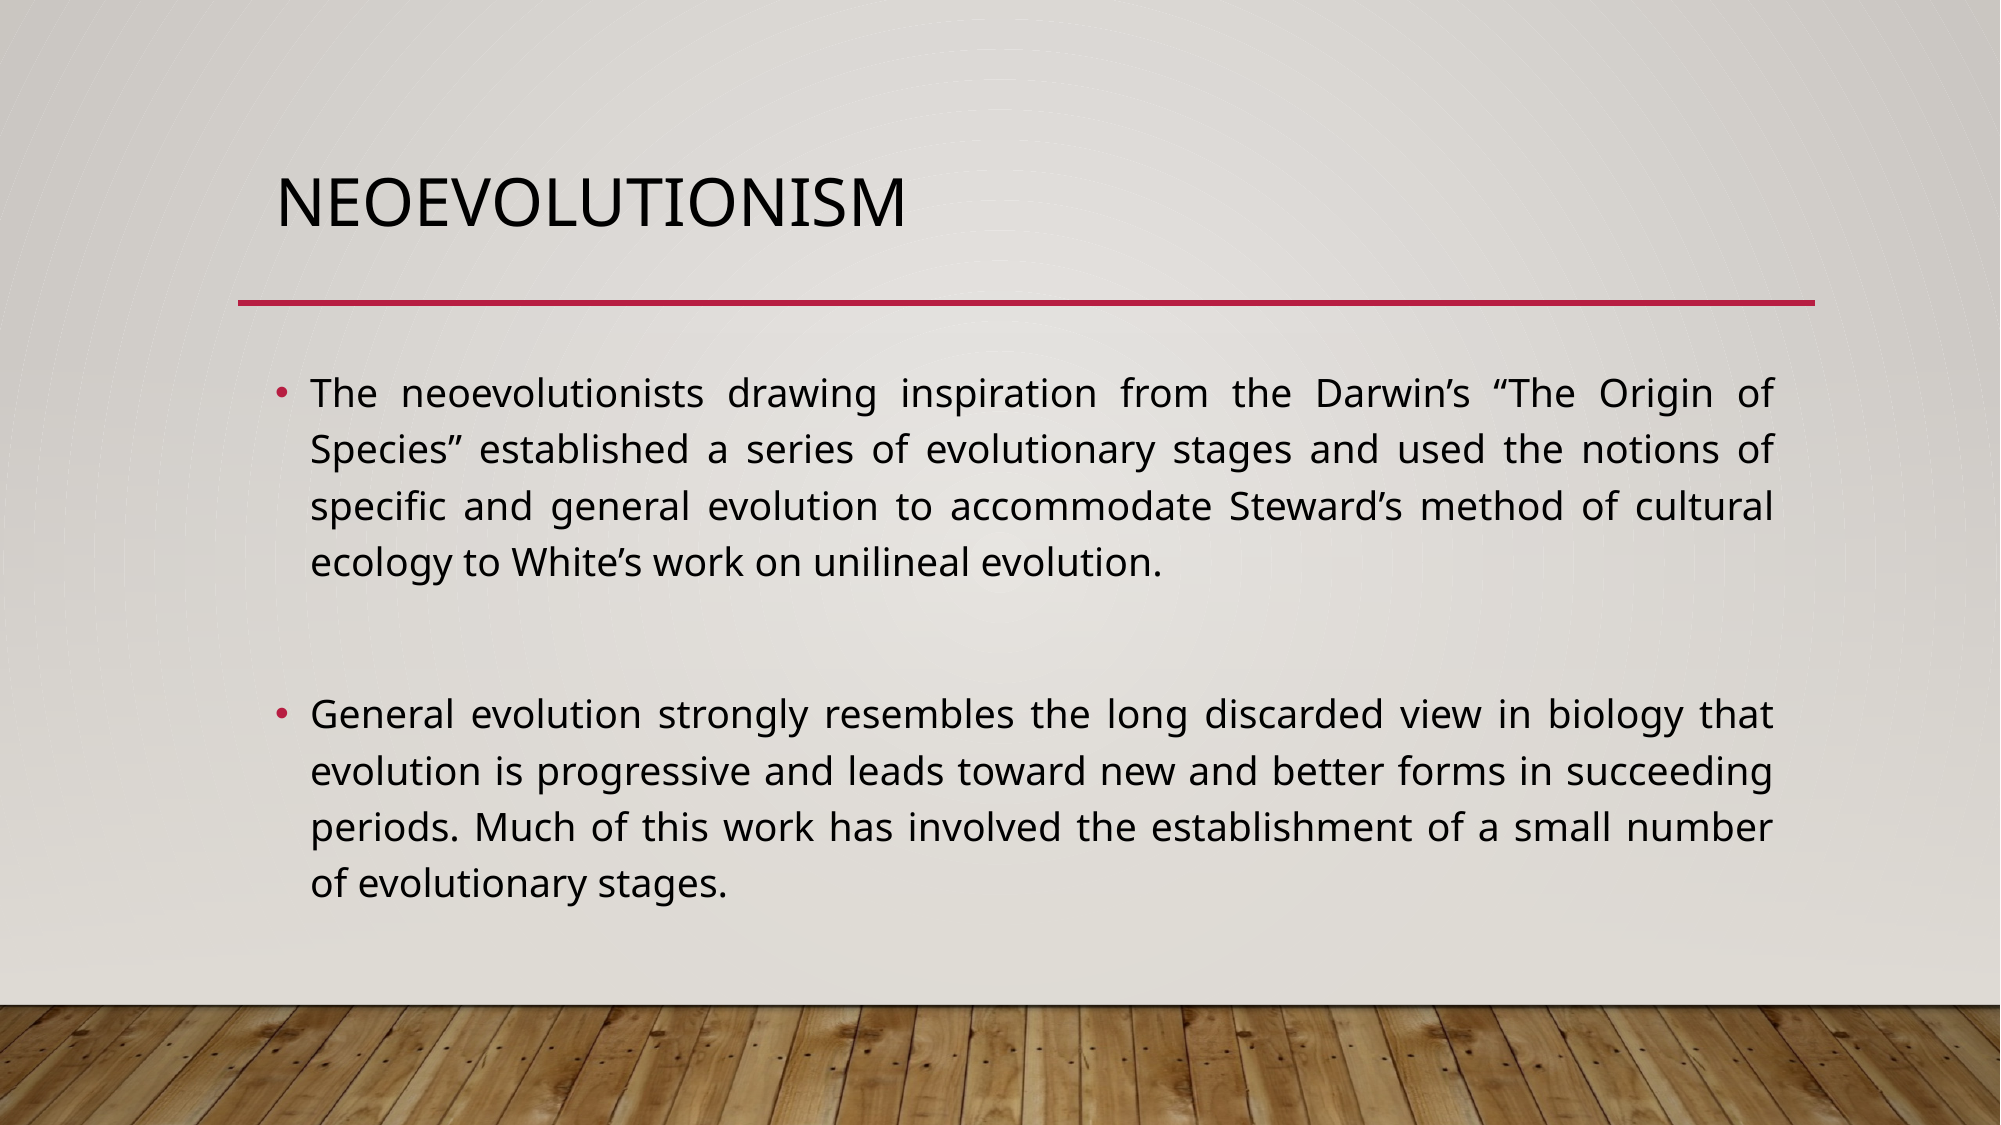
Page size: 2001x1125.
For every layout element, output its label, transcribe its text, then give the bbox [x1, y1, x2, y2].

picture [0, 1005, 2000, 1125]
title Neoevolutionism [260, 161, 1836, 334]
list The neoevolutionists drawing inspiration from the Darwin’s “The Origin of Species” established a series of evolutionary stages and used the notions of specific and general evolution to accommodate Steward’s method of cultural ecology to White’s work on unilineal evolution. General evolution strongly resembles the long discarded view in biology that evolution is progressive and leads toward new and better forms in succeeding periods. Much of this work has involved the establishment of a small number of evolutionary stages. [260, 351, 1792, 918]
